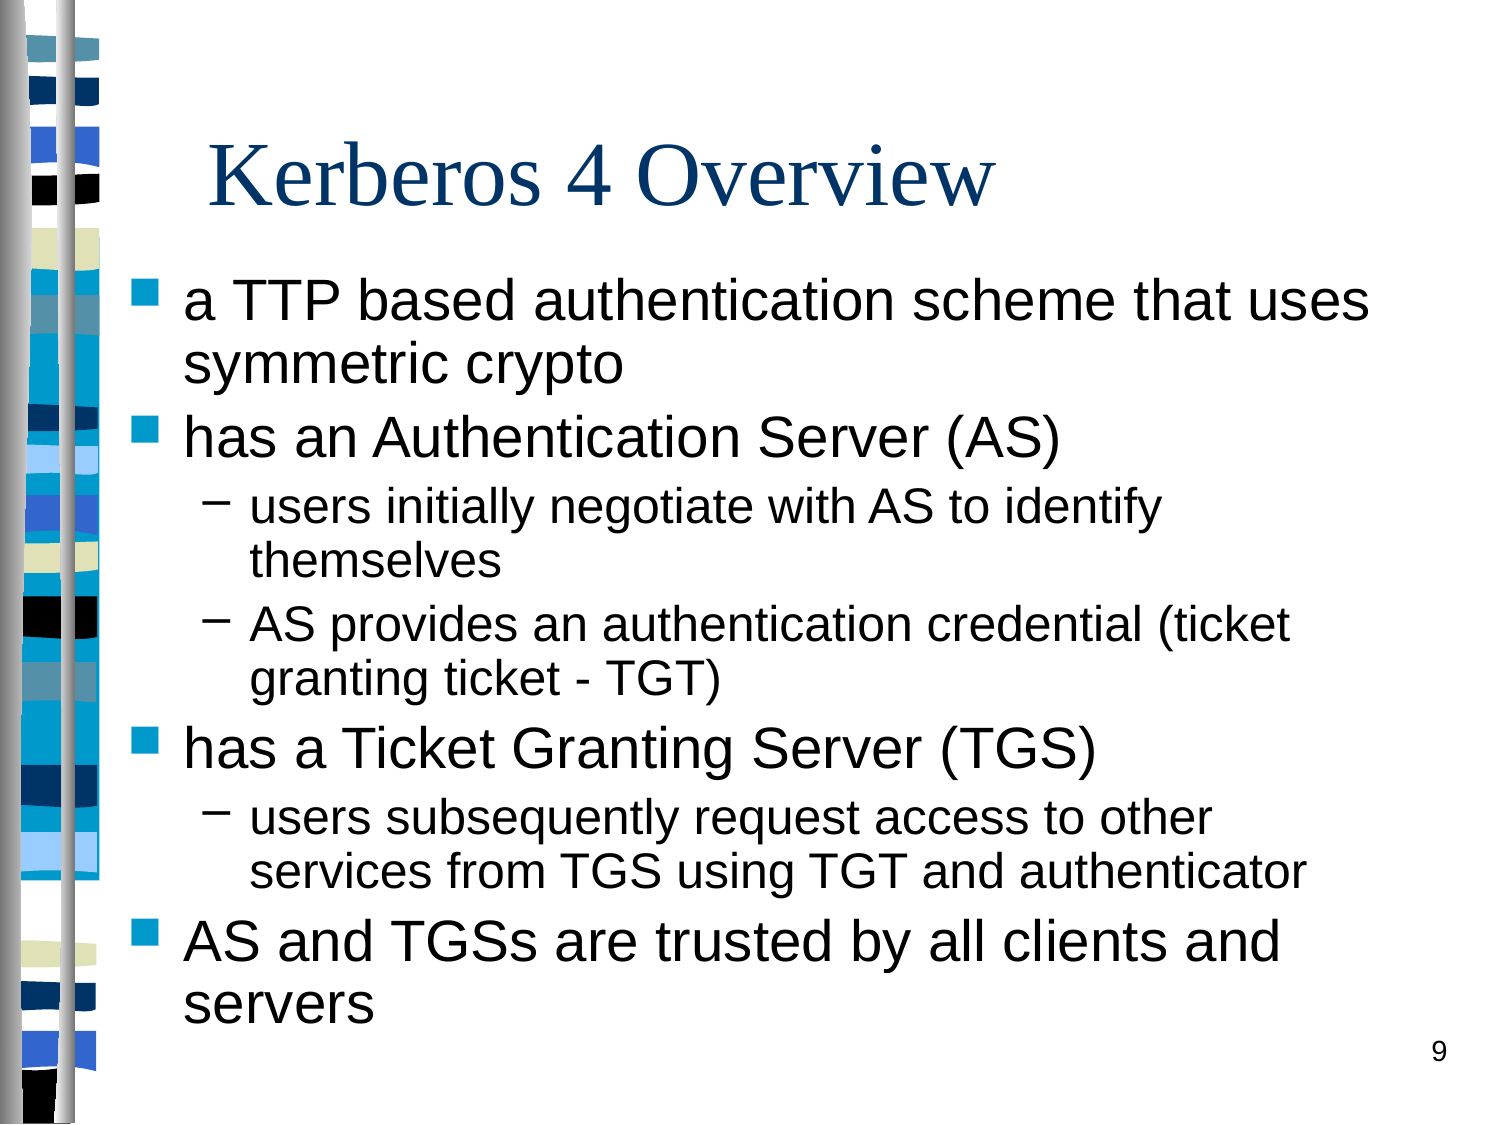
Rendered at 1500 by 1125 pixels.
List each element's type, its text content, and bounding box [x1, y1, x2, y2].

list a TTP based authentication scheme that uses symmetric crypto has an Authentication Server (AS) users initially negotiate with AS to identify themselves AS provides an authentication credential (ticket granting ticket - TGT) has a Ticket Granting Server (TGS) users subsequently request access to other services from TGS using TGT and authenticator AS and TGSs are trusted by all clients and servers [112, 262, 1388, 950]
title Kerberos 4 Overview [192, 75, 1468, 263]
slide_number 9 [1149, 1024, 1463, 1101]
